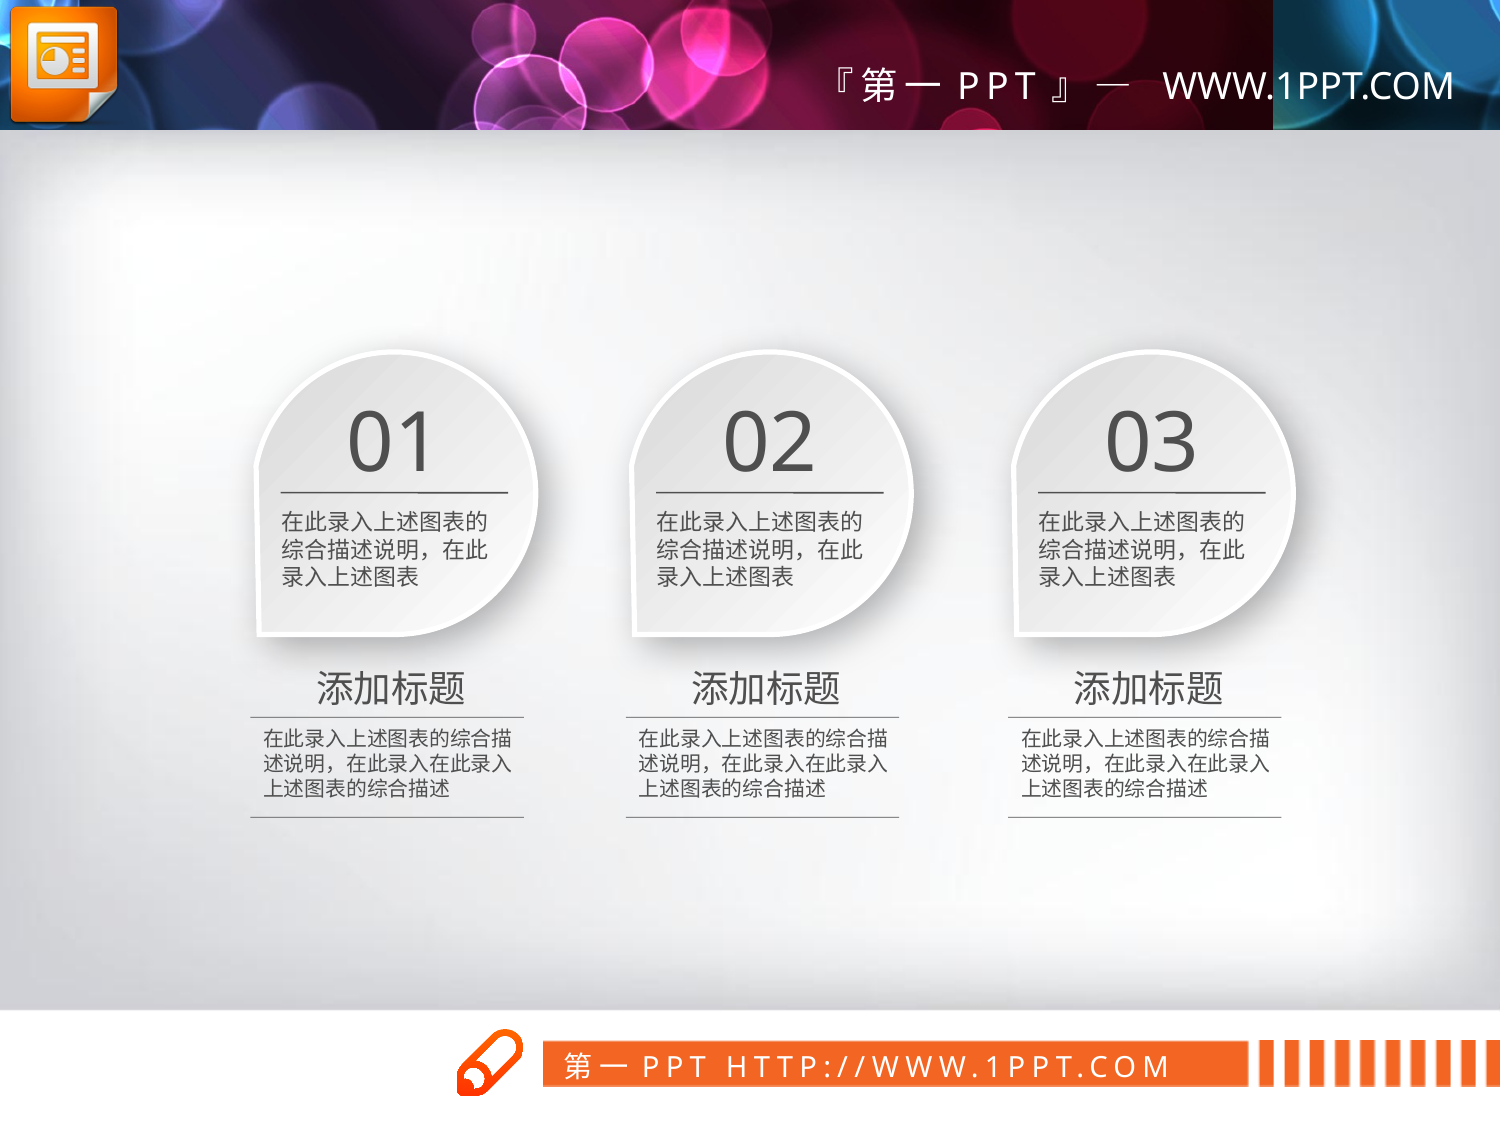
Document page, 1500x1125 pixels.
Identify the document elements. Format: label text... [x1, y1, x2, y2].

text_box 在此录入上述图表的综合描述说明，在此录入在此录入上述图表的综合描述 [1006, 717, 1294, 833]
text_box 在此录入上述图表的综合描述说明，在此录入在此录入上述图表的综合描述 [624, 717, 912, 833]
text_box 添加标题 [301, 657, 481, 717]
picture [0, 0, 1500, 1012]
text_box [255, 351, 536, 635]
text_box 添加标题 [676, 657, 857, 717]
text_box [1013, 351, 1294, 635]
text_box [631, 351, 912, 635]
text_box 添加标题 [1058, 657, 1239, 717]
text_box 在此录入上述图表的综合描述说明，在此录入在此录入上述图表的综合描述 [248, 717, 536, 833]
picture [543, 1040, 1500, 1087]
